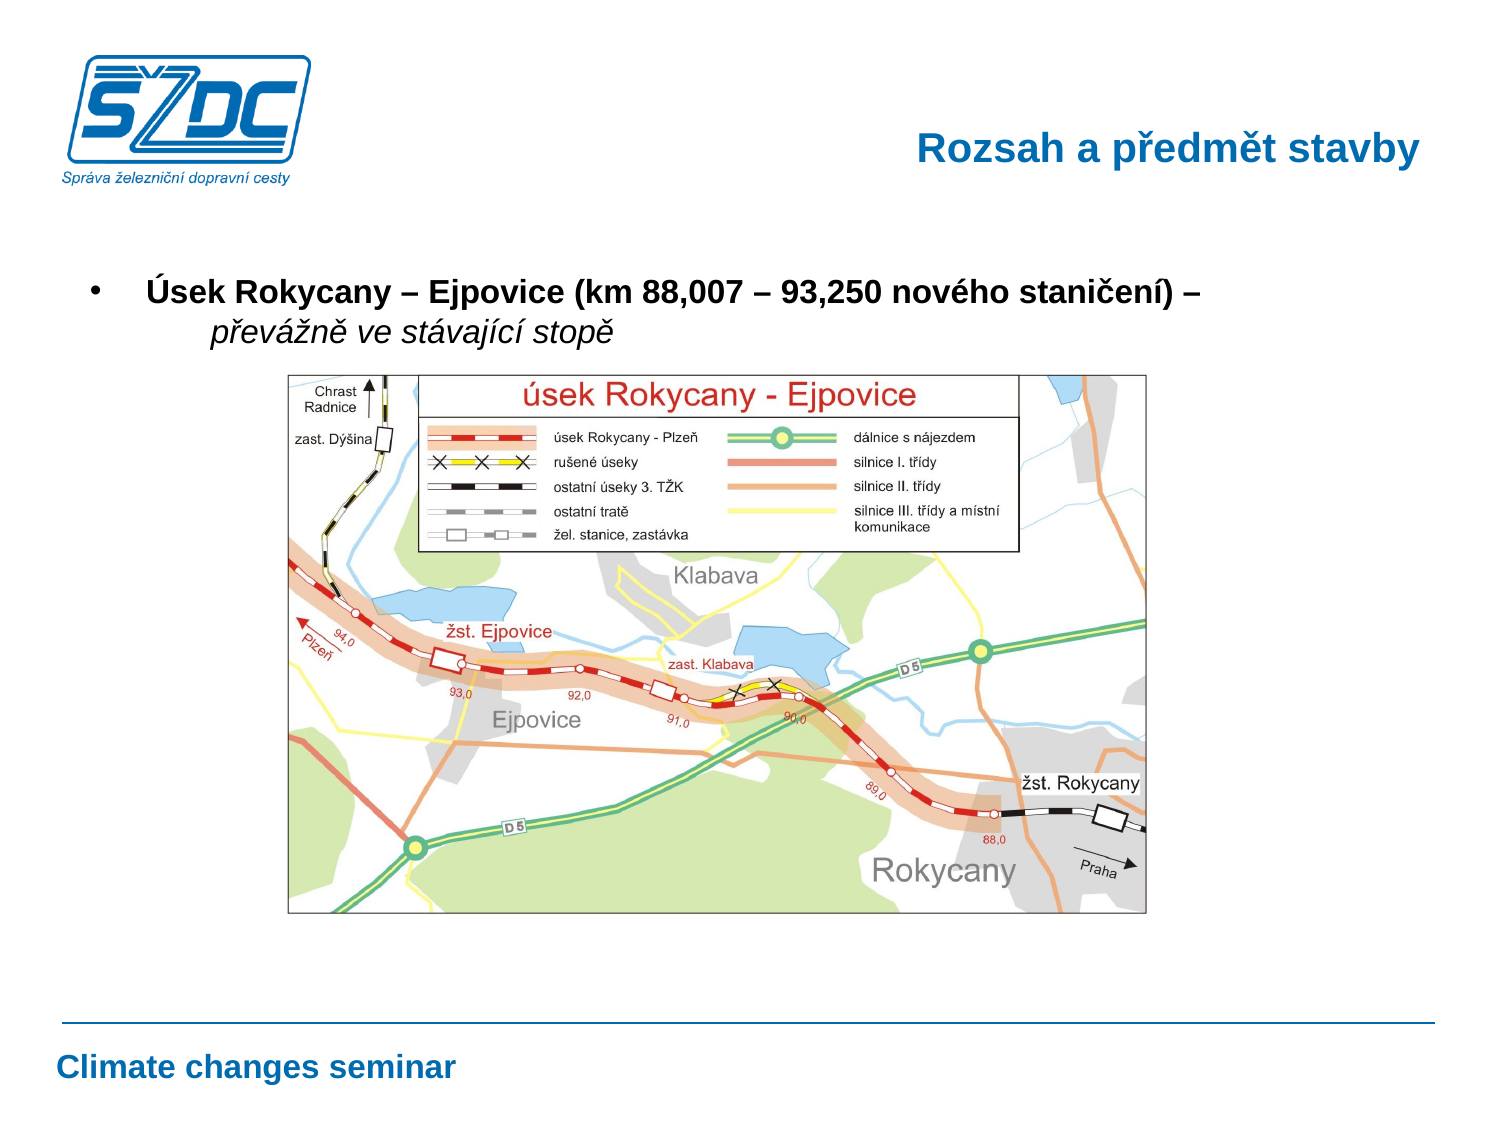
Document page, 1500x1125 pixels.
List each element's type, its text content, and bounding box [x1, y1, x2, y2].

list Climate changes seminar [41, 1038, 691, 1098]
picture [286, 373, 1149, 915]
list Rozsah a předmět stavby [395, 113, 1436, 197]
picture [62, 55, 311, 186]
list Úsek Rokycany – Ejpovice (km 88,007 – 93,250 nového staničení) – převážně ve stávající stopě [75, 262, 1425, 1005]
